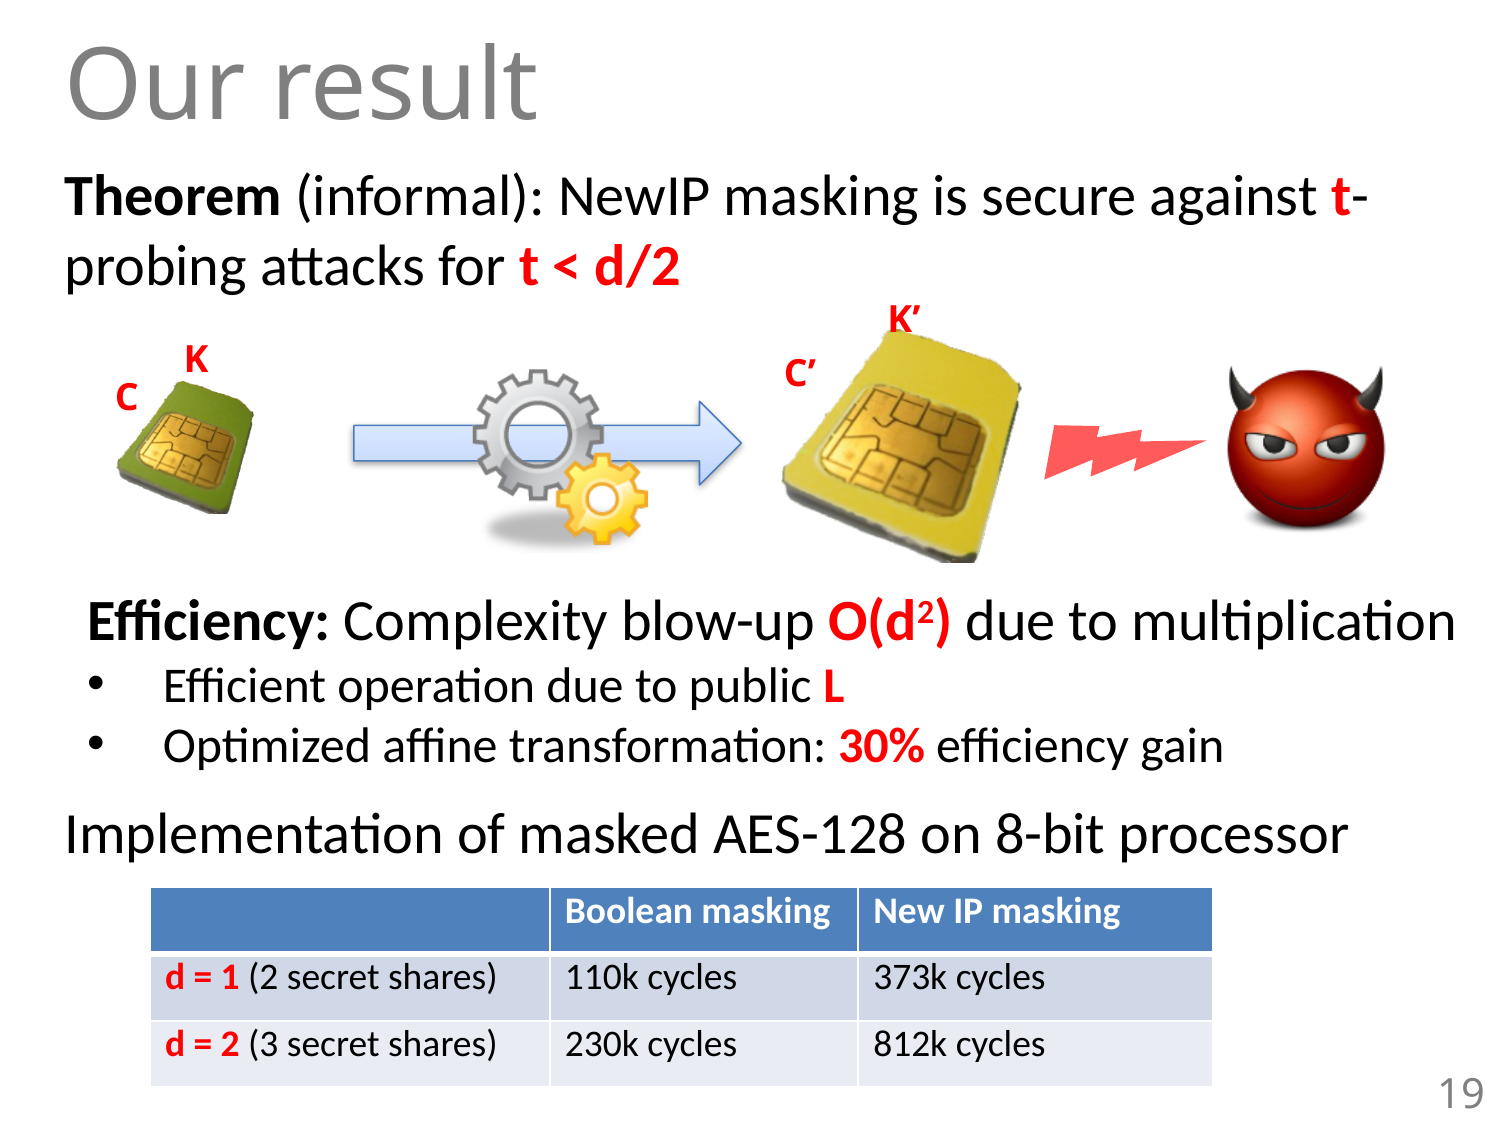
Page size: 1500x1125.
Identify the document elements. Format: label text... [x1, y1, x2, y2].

table_header [151, 888, 549, 951]
table_cell 230k cycles [551, 1022, 857, 1086]
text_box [353, 363, 742, 553]
table_header New IP masking [859, 888, 1212, 951]
table_cell 110k cycles [551, 957, 857, 1020]
text_box Efficiency: Complexity blow-up O(d2) due to multiplication Efficient operation due to public L Optimized affine transformation: 30% efficiency gain [73, 575, 1500, 780]
table_cell 812k cycles [859, 1022, 1212, 1086]
table_cell 373k cycles [859, 957, 1212, 1020]
table_cell d = 2 (3 secret shares) [151, 1022, 549, 1086]
slide_number 19 [1149, 1065, 1500, 1125]
table_cell d = 1 (2 secret shares) [151, 957, 549, 1020]
text_box Implementation of masked AES-128 on 8-bit processor [49, 787, 1463, 975]
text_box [99, 327, 260, 514]
table_header Boolean masking [551, 888, 857, 951]
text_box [768, 287, 1023, 563]
text_box Our result [50, 12, 1500, 148]
text_box [1044, 425, 1207, 480]
text_box Theorem (informal): NewIP masking is secure against t-probing attacks for t < d/2 [49, 149, 1500, 305]
picture [1218, 362, 1394, 538]
